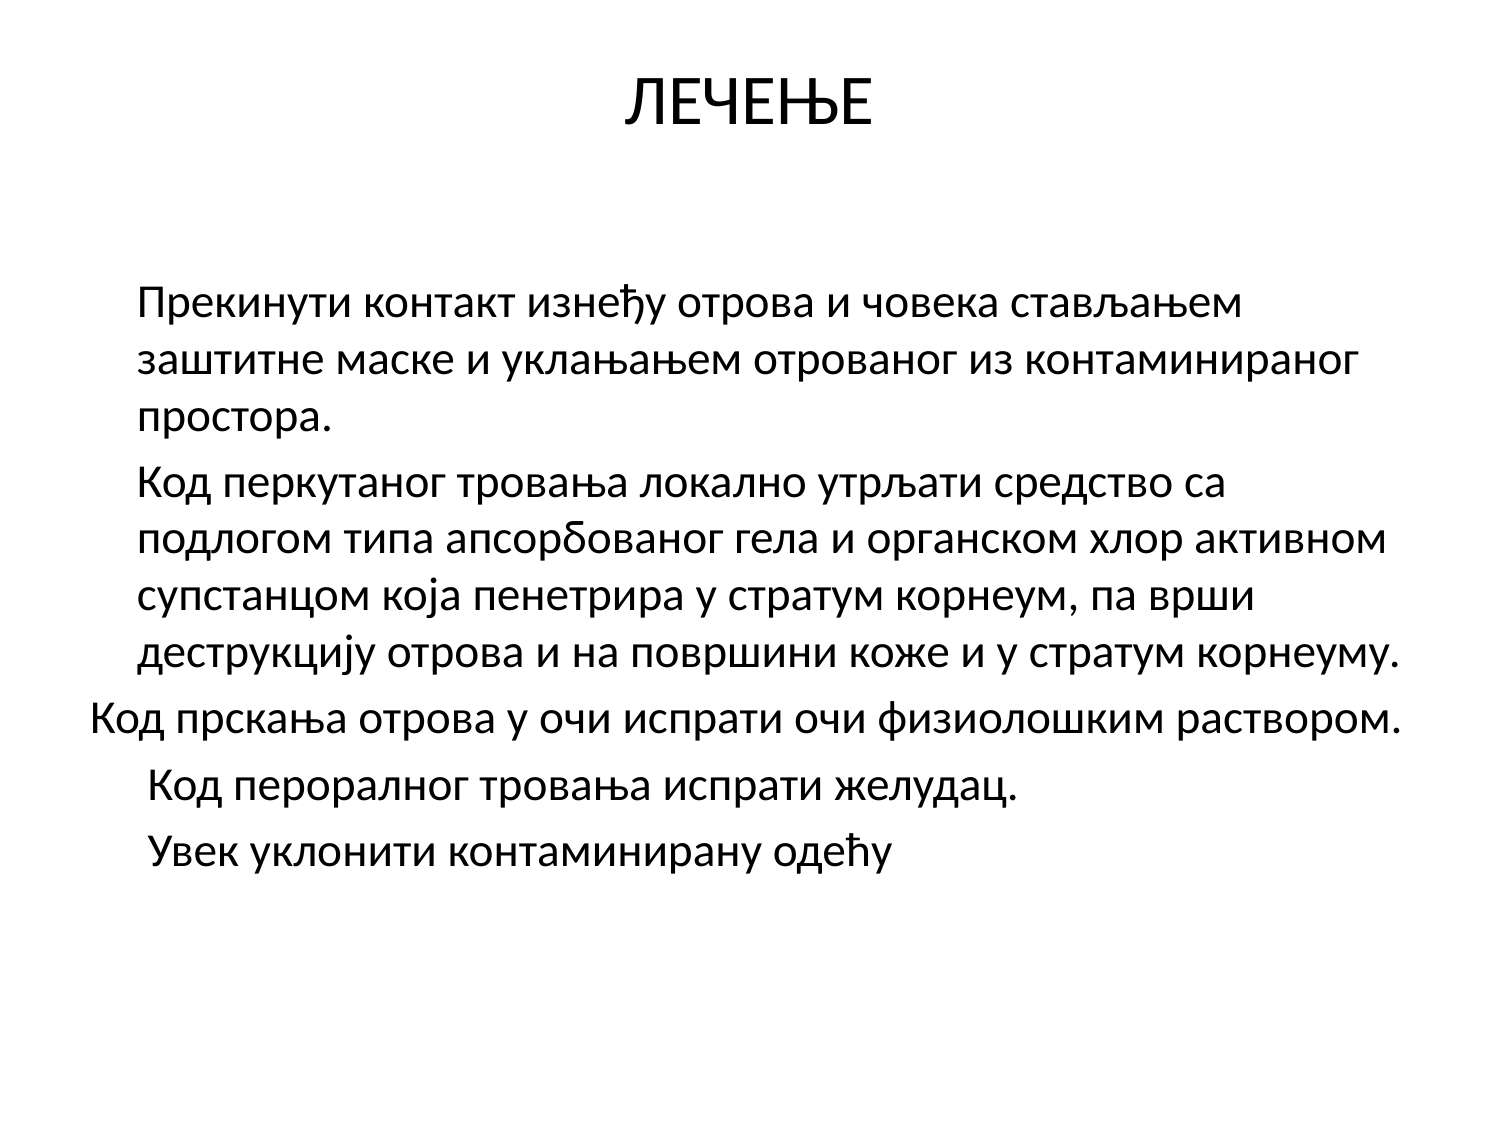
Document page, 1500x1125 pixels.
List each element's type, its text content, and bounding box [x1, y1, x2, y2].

list Прекинути контакт изнеђу отрова и човека стављањем заштитне маске и уклањањем отрованог из контаминираног простора. Код перкутаног тровања локално утрљати средство са подлогом типа апсорбованог гела и органском хлор активном супстанцом која пенетрира у стратум корнеум, па врши деструкцију отрова и на површини коже и у стратум корнеуму. Код прскања отрова у очи испрати очи физиолошким раствором. Код пероралног тровања испрати желудац. Увек уклонити контаминирану одећу [75, 262, 1425, 1005]
title ЛЕЧЕЊЕ [75, 45, 1425, 233]
